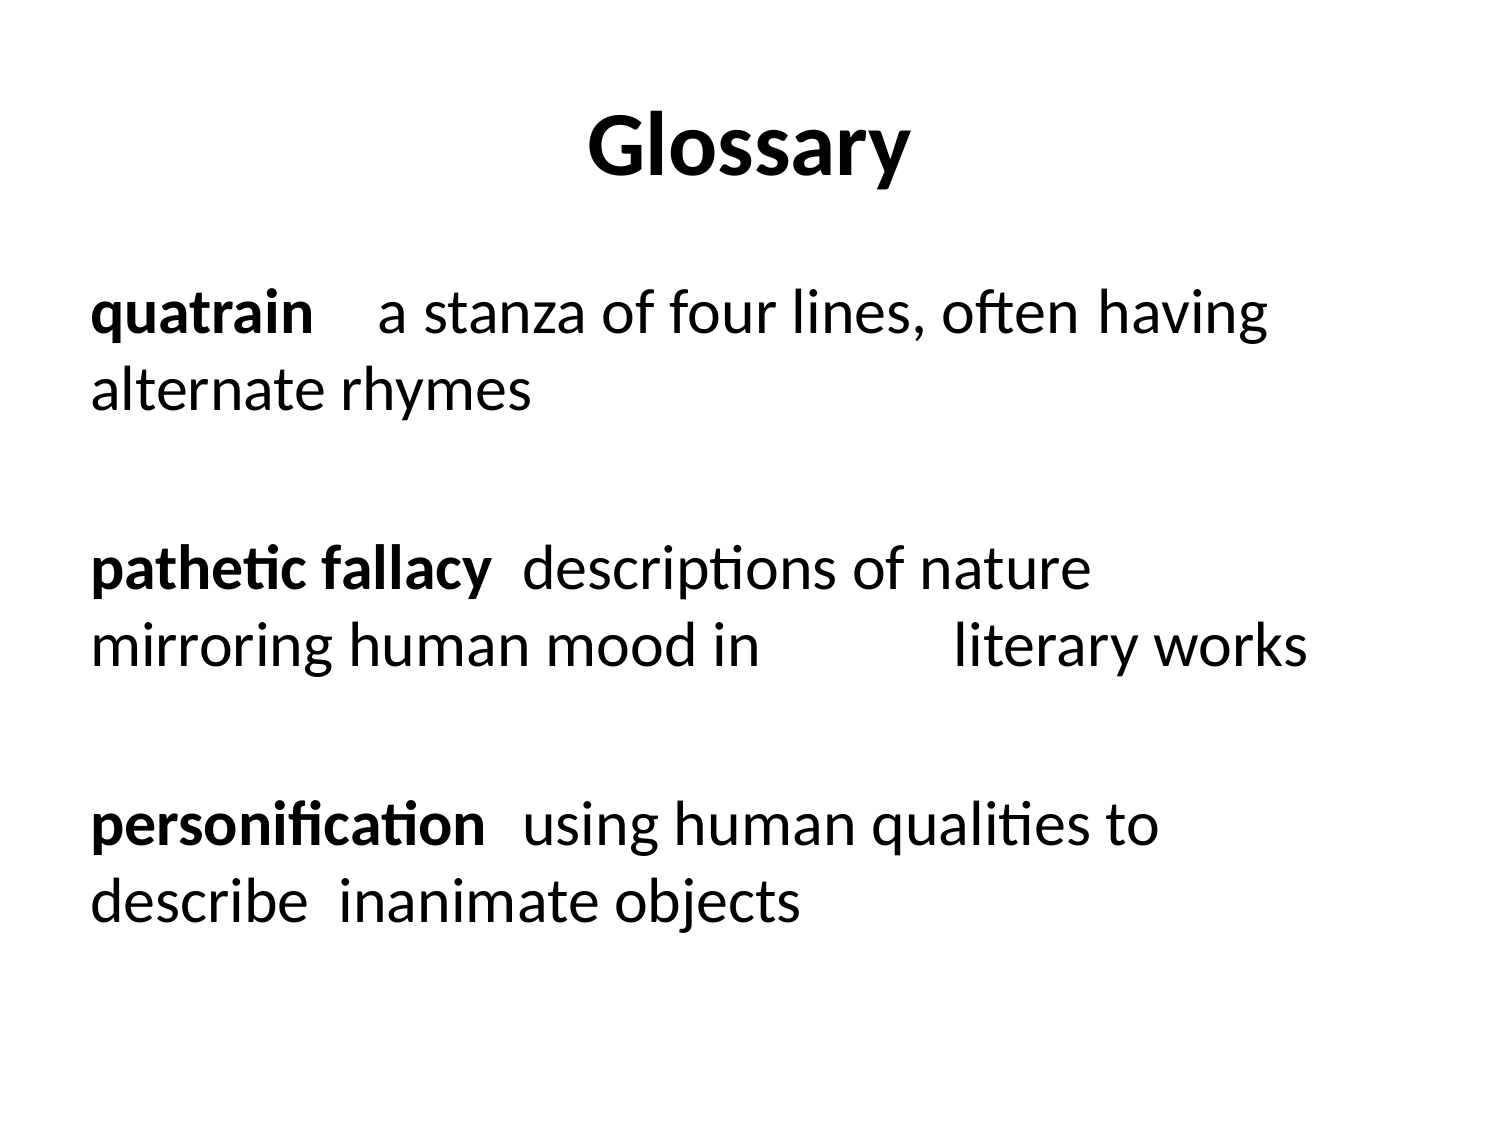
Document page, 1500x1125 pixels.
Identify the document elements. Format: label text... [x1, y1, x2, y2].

list quatrain a stanza of four lines, often having alternate rhymes pathetic fallacy descriptions of nature mirroring human mood in literary works personification using human qualities to describe inanimate objects [75, 262, 1425, 1005]
title Glossary [75, 45, 1425, 233]
